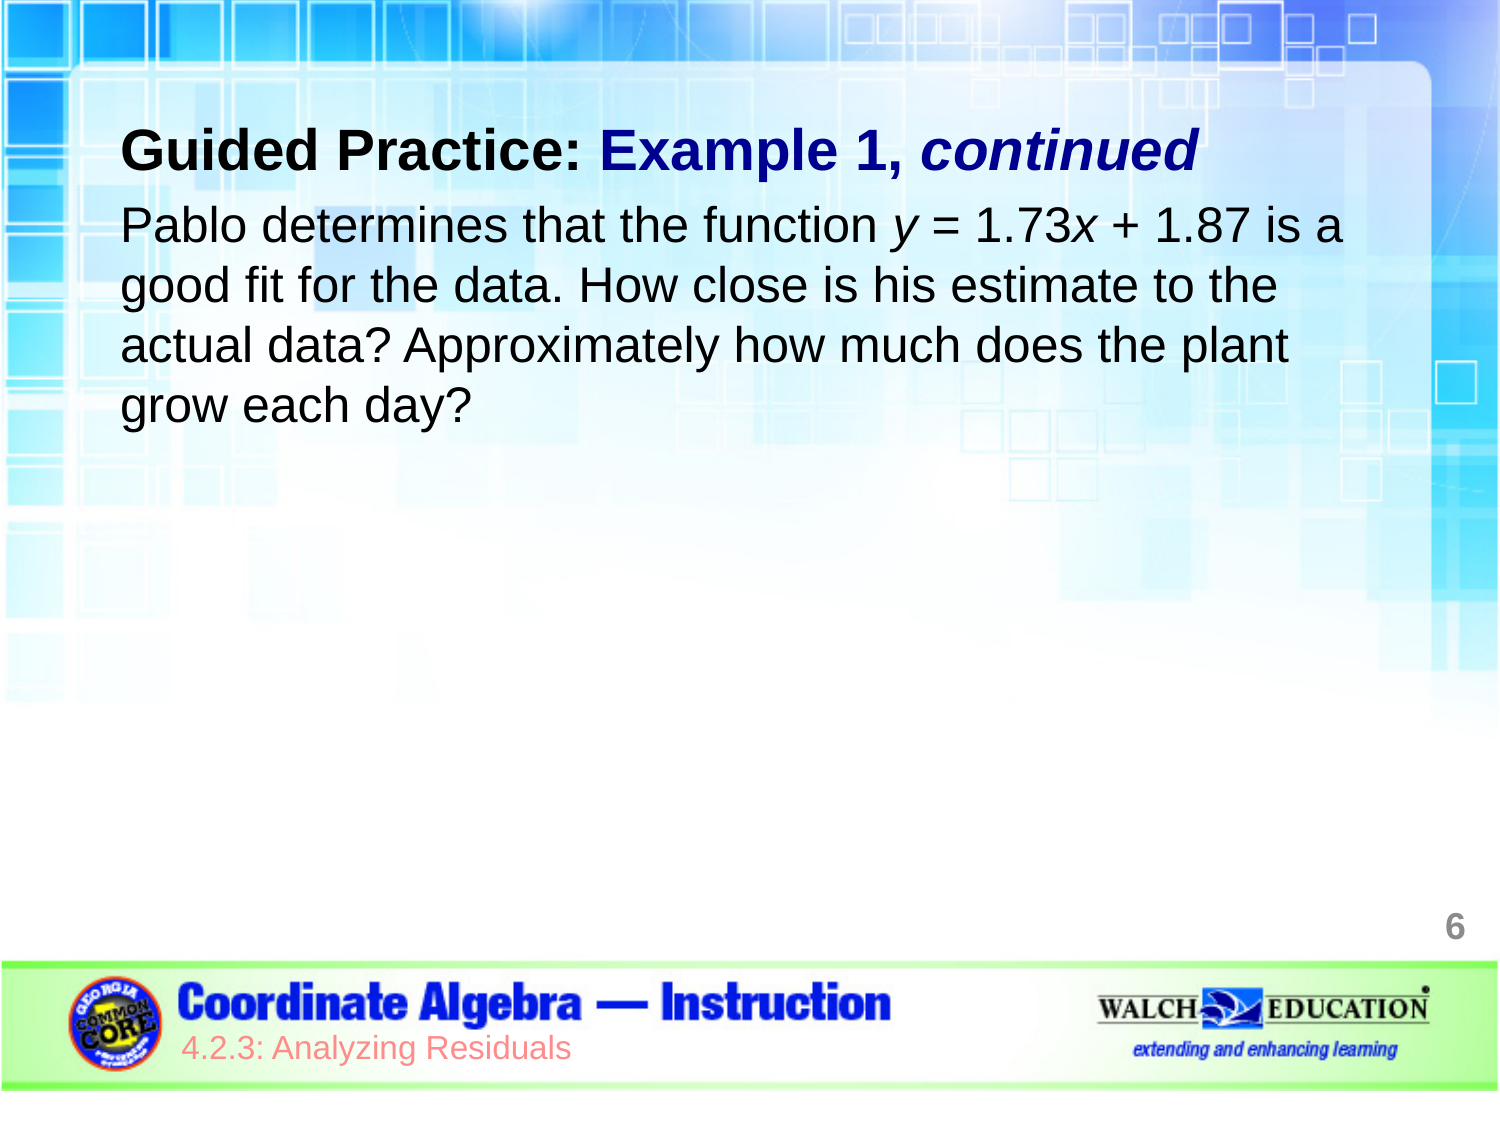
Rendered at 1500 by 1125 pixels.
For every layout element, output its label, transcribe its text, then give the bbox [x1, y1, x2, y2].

slide_number 6 [1361, 901, 1481, 949]
picture [1, 0, 1500, 1091]
footer 4.2.3: Analyzing Residuals [166, 1024, 1080, 1069]
subtitle Guided Practice: Example 1, continued Pablo determines that the function y = 1.73x + 1.87 is a good fit for the data. How close is his estimate to the actual data? Approximately how much does the plant grow each day? [105, 105, 1394, 925]
